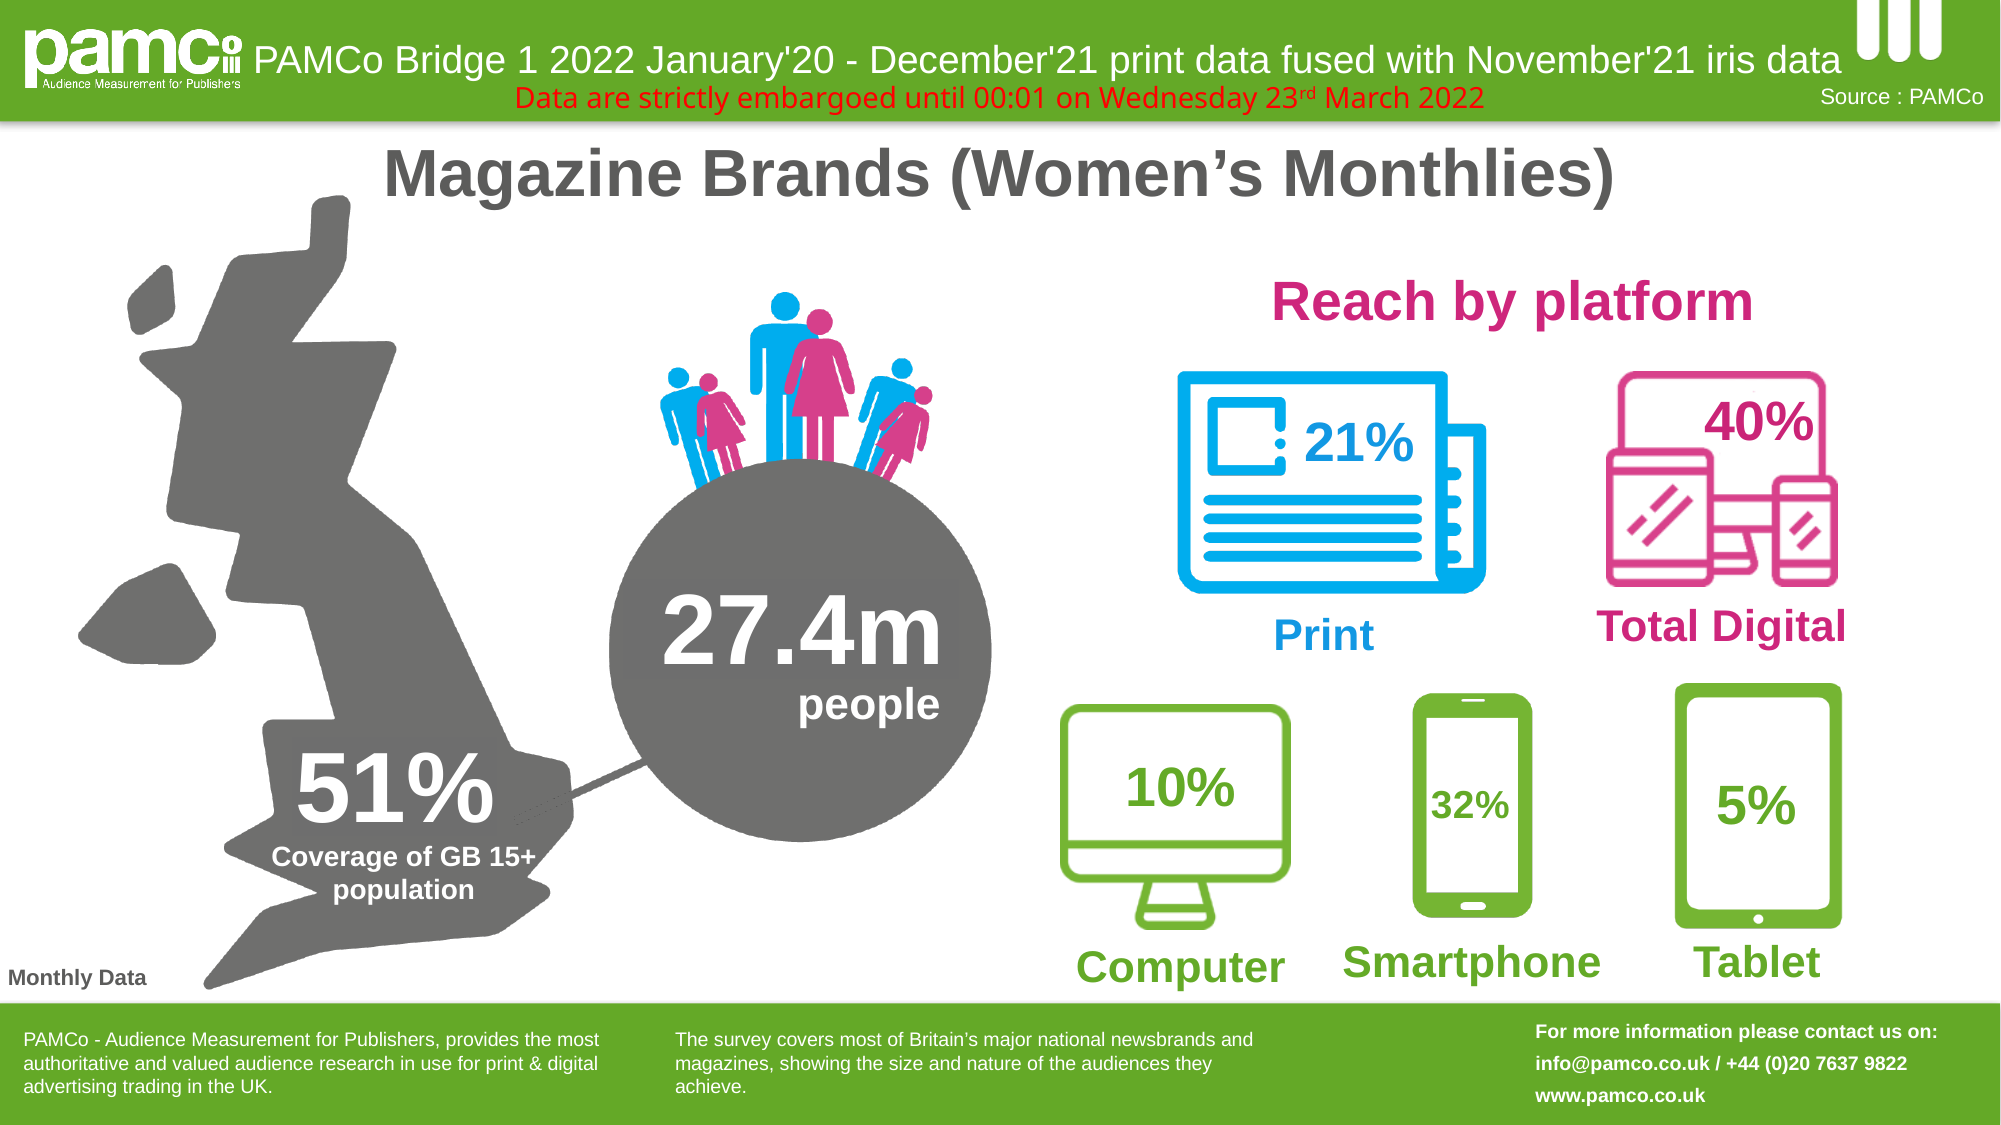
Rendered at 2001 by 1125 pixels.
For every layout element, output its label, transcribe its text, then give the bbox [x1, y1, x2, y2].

picture [55, 218, 1011, 1017]
picture [1654, 655, 1862, 950]
picture [1142, 326, 1521, 636]
picture [1606, 371, 1838, 587]
picture [1060, 704, 1291, 930]
picture [23, 26, 243, 90]
picture [1850, 0, 1944, 108]
picture [1382, 644, 1565, 944]
text_box Magazine Brands (Women’s Monthlies) [0, 122, 2000, 218]
picture [1341, 631, 1350, 636]
picture [1282, 624, 1295, 634]
